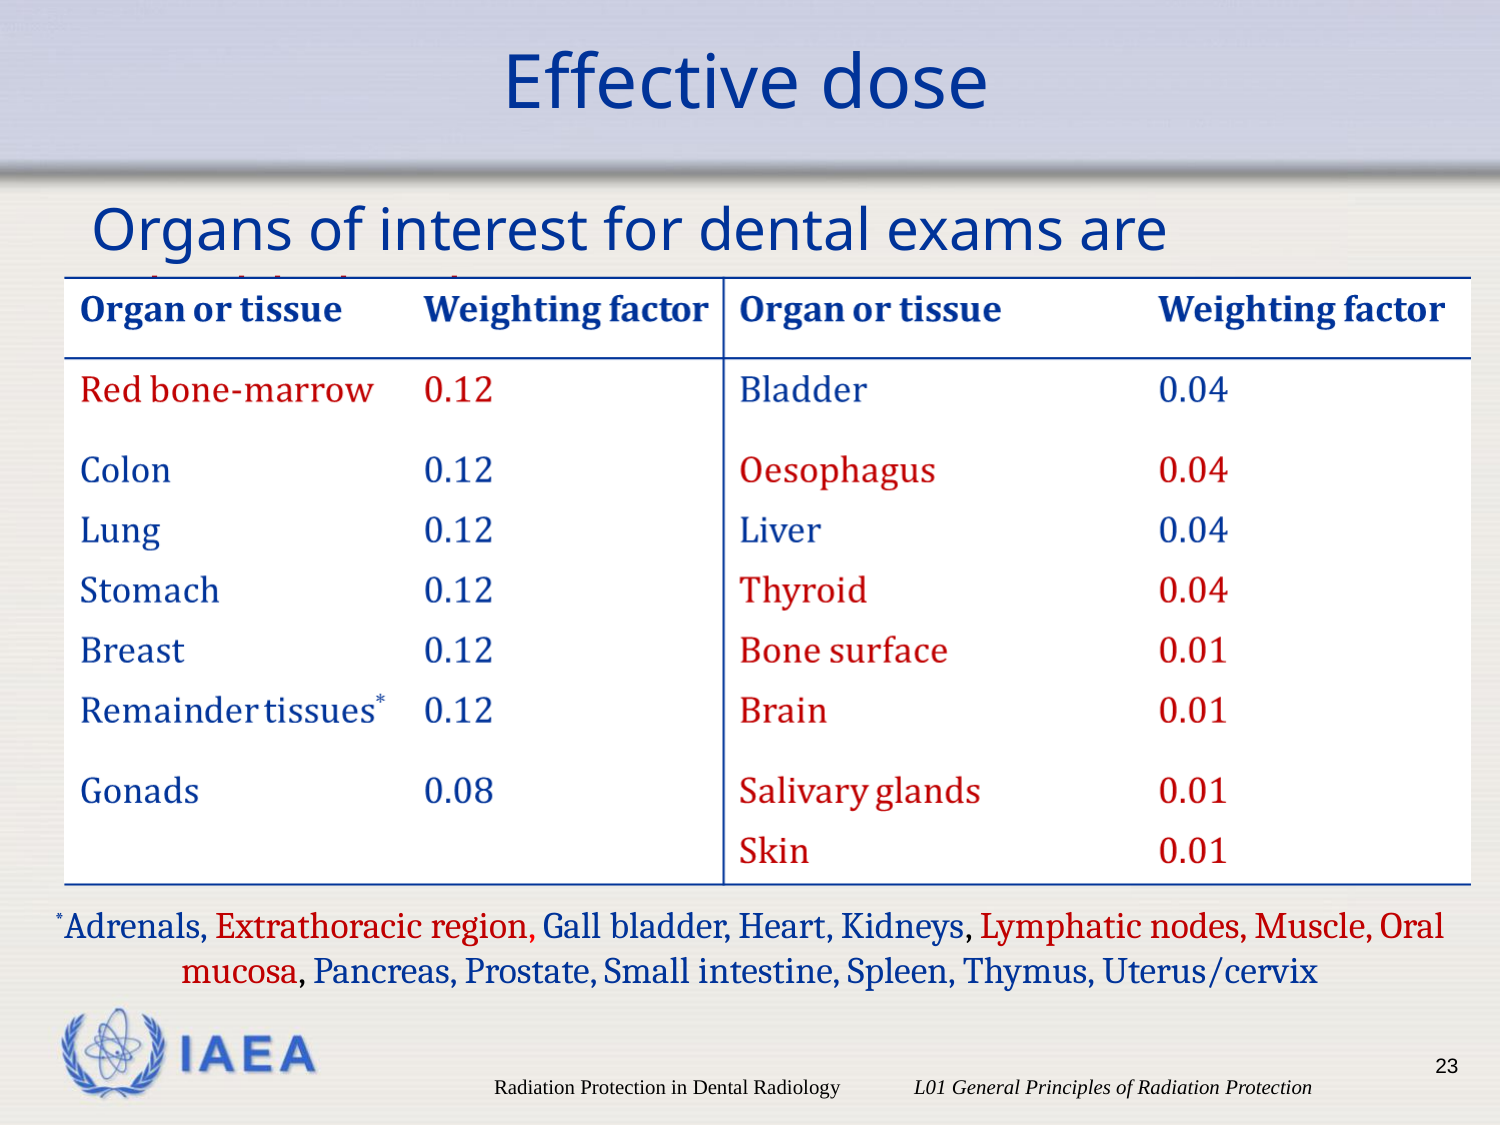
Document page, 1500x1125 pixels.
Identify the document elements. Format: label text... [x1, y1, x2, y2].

list Organs of interest for dental exams are highlighted [76, 184, 1448, 270]
slide_number 23 [1389, 1044, 1474, 1093]
picture [0, 0, 1500, 1125]
title Effective dose [46, 15, 1447, 142]
text_box Radiation Protection in Dental Radiology L01 General Principles of Radiation Protection [454, 1065, 1353, 1106]
text_box *Adrenals, Extrathoracic region, Gall bladder, Heart, Kidneys, Lymphatic nodes, Muscle, Oral mucosa, Pancreas, Prostate, Small intestine, Spleen, Thymus, Uterus/cervix [29, 893, 1471, 999]
